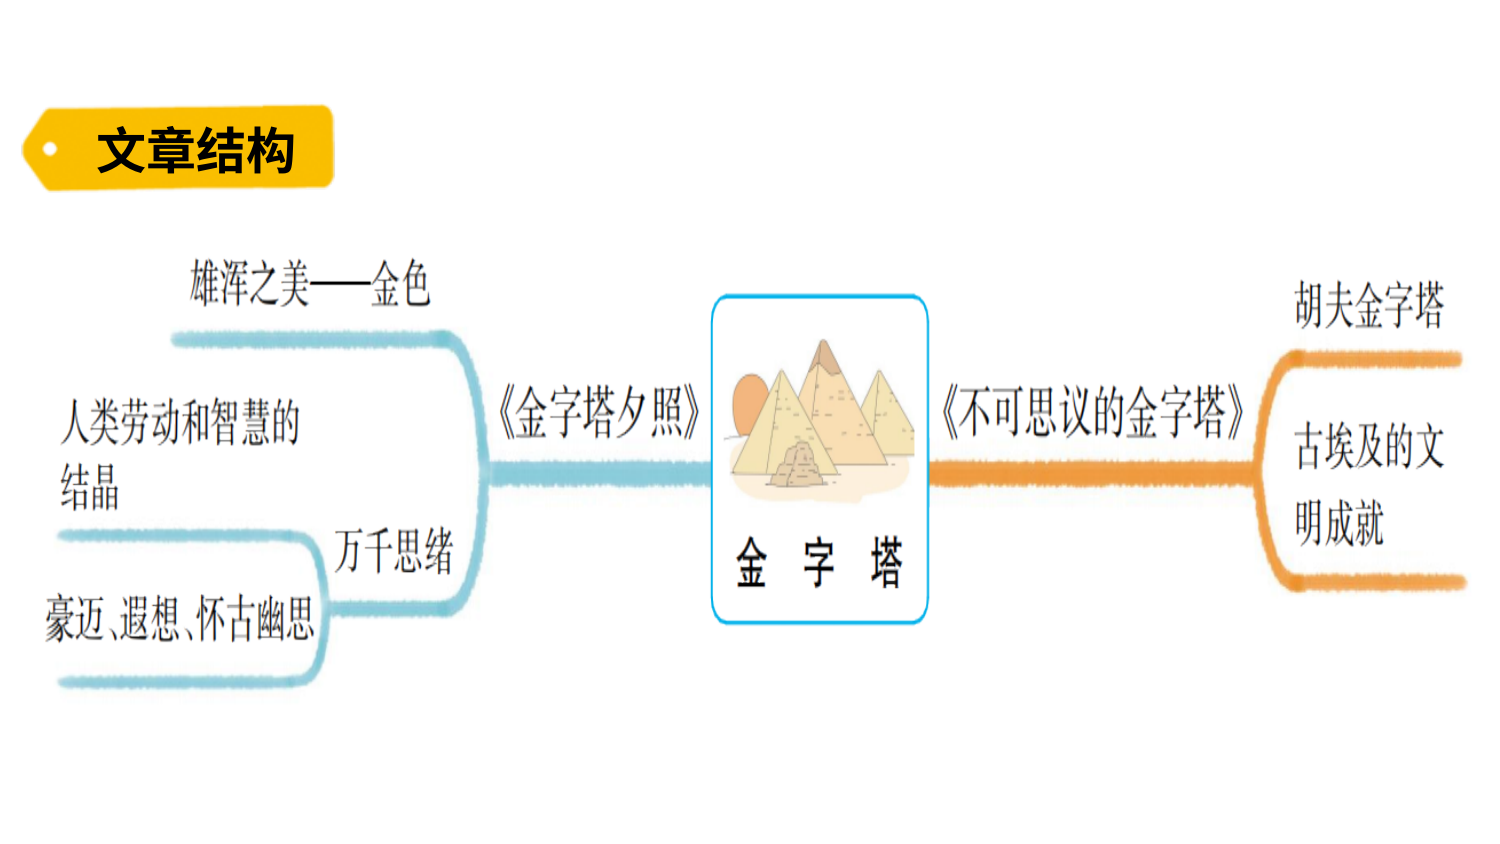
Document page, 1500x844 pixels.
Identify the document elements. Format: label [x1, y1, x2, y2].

picture [8, 100, 347, 196]
picture [41, 242, 1484, 706]
